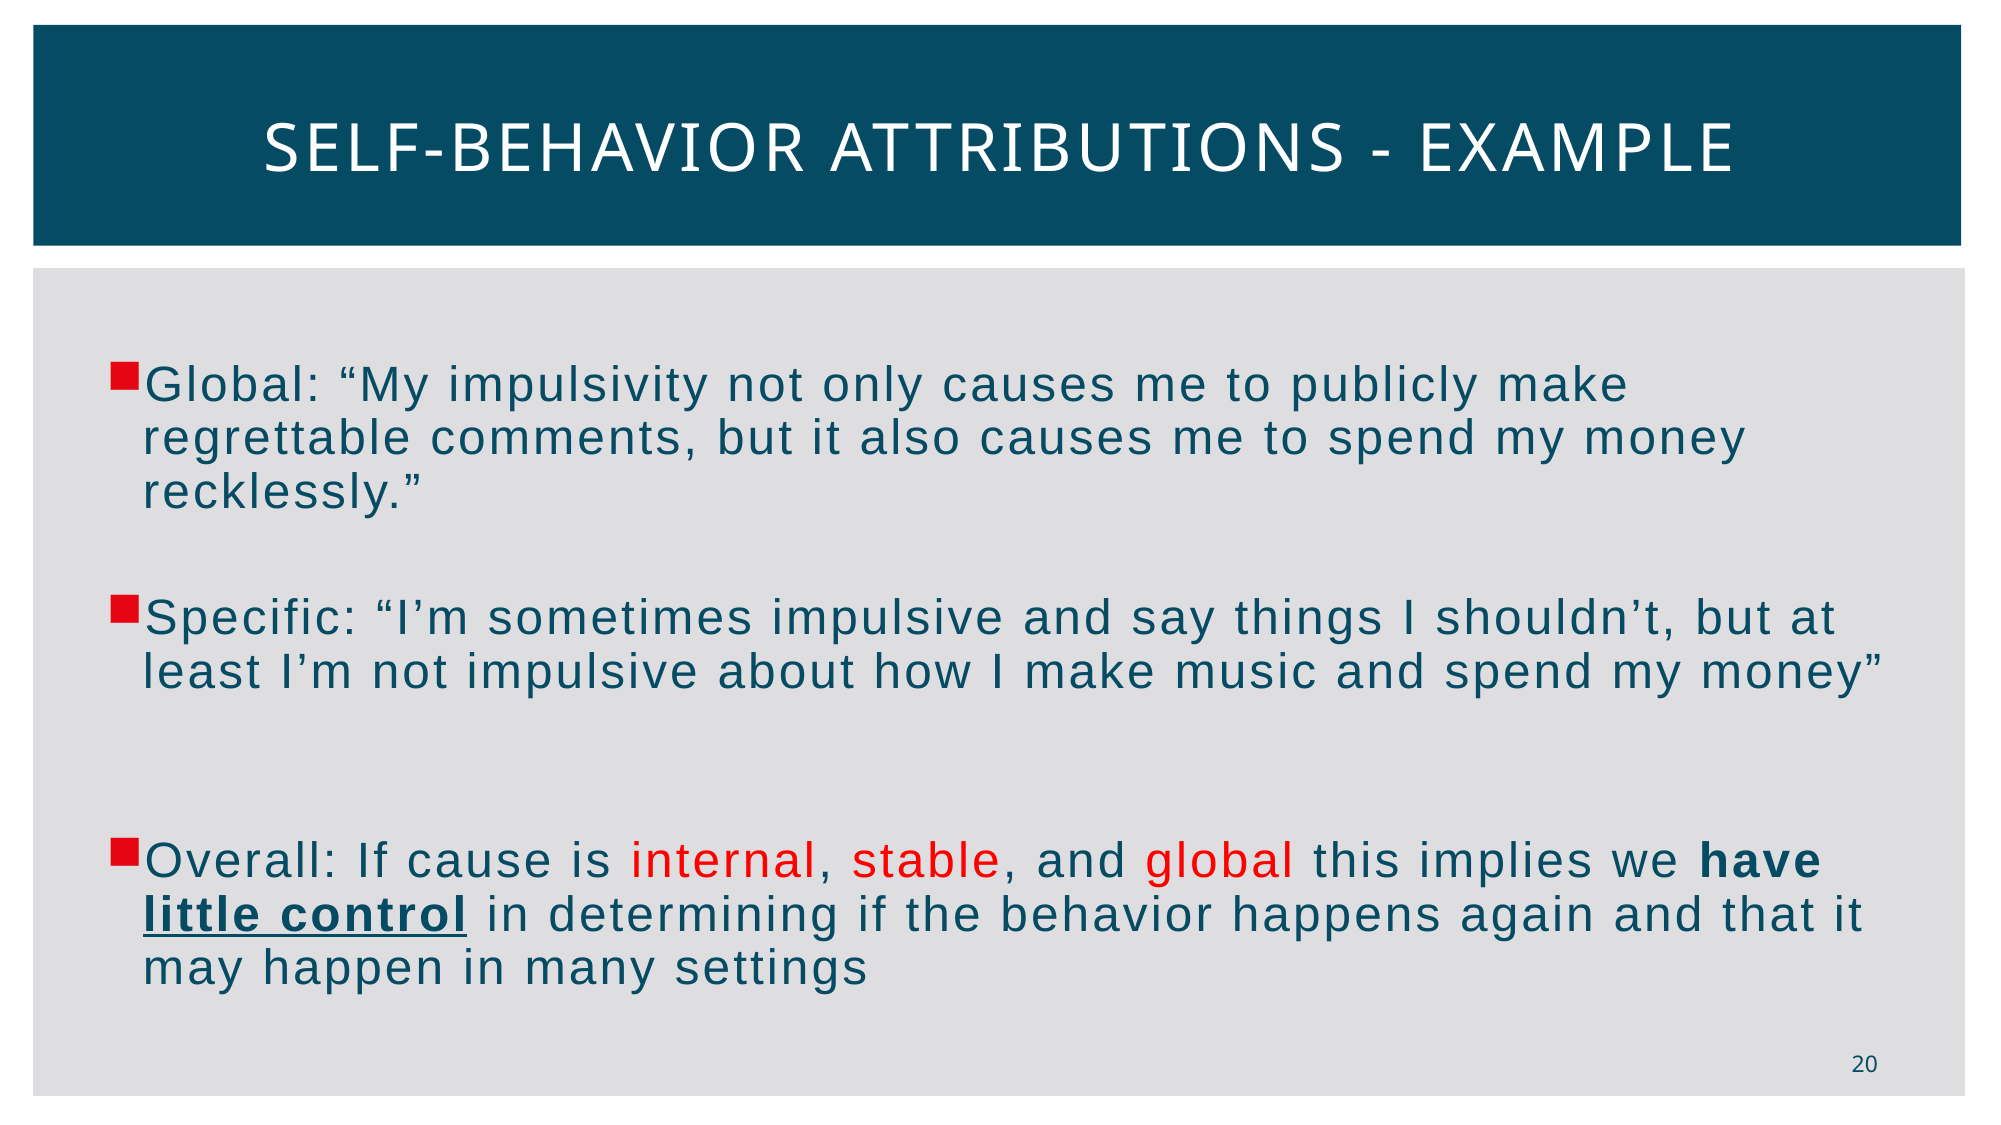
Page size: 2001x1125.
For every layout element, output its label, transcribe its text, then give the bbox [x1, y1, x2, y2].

slide_number 20 [1800, 1041, 1930, 1089]
list Global: “My impulsivity not only causes me to publicly make regrettable comments, but it also causes me to spend my money recklessly.” Specific: “I’m sometimes impulsive and say things I shouldn’t, but at least I’m not impulsive about how I make music and spend my money” Overall: If cause is internal, stable, and global this implies we have little control in determining if the behavior happens again and that it may happen in many settings [83, 281, 1923, 1005]
title Self-behavior Attributions - Example [83, 58, 1917, 232]
